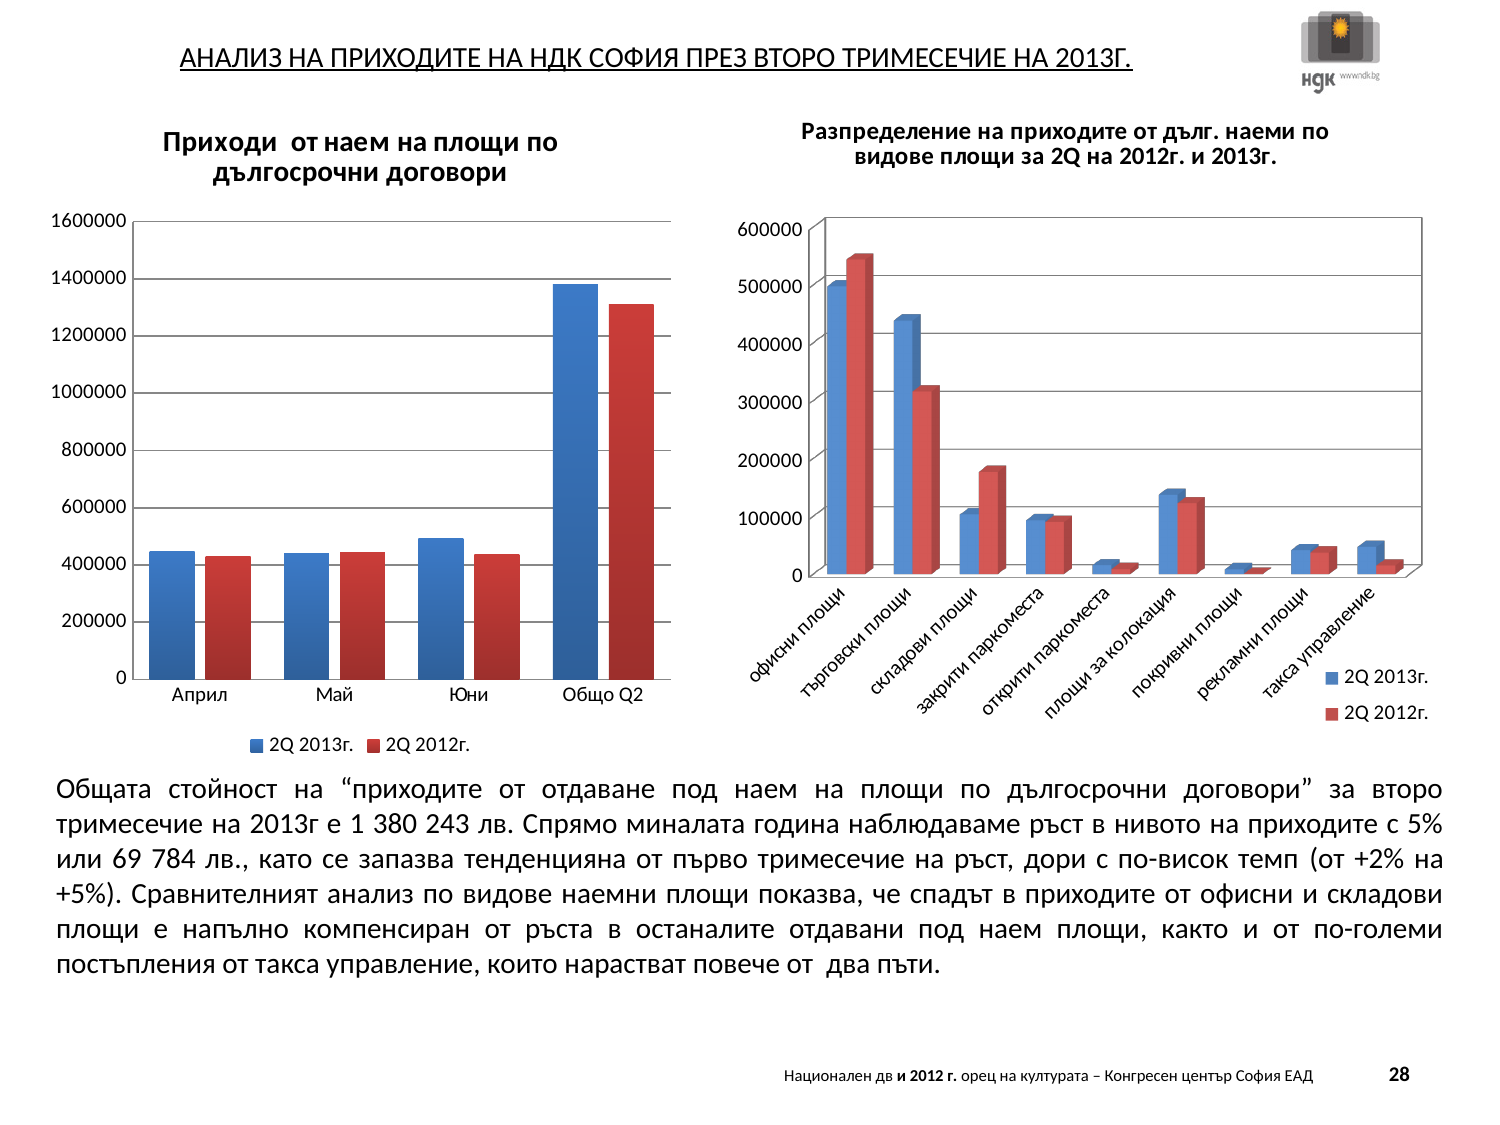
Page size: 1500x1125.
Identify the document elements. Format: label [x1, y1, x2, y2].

chart [37, 99, 684, 763]
chart [699, 99, 1463, 763]
picture [1282, 0, 1397, 99]
text_box [75, 30, 1238, 114]
text_box [599, 1042, 1425, 1103]
text_box [41, 762, 1459, 987]
